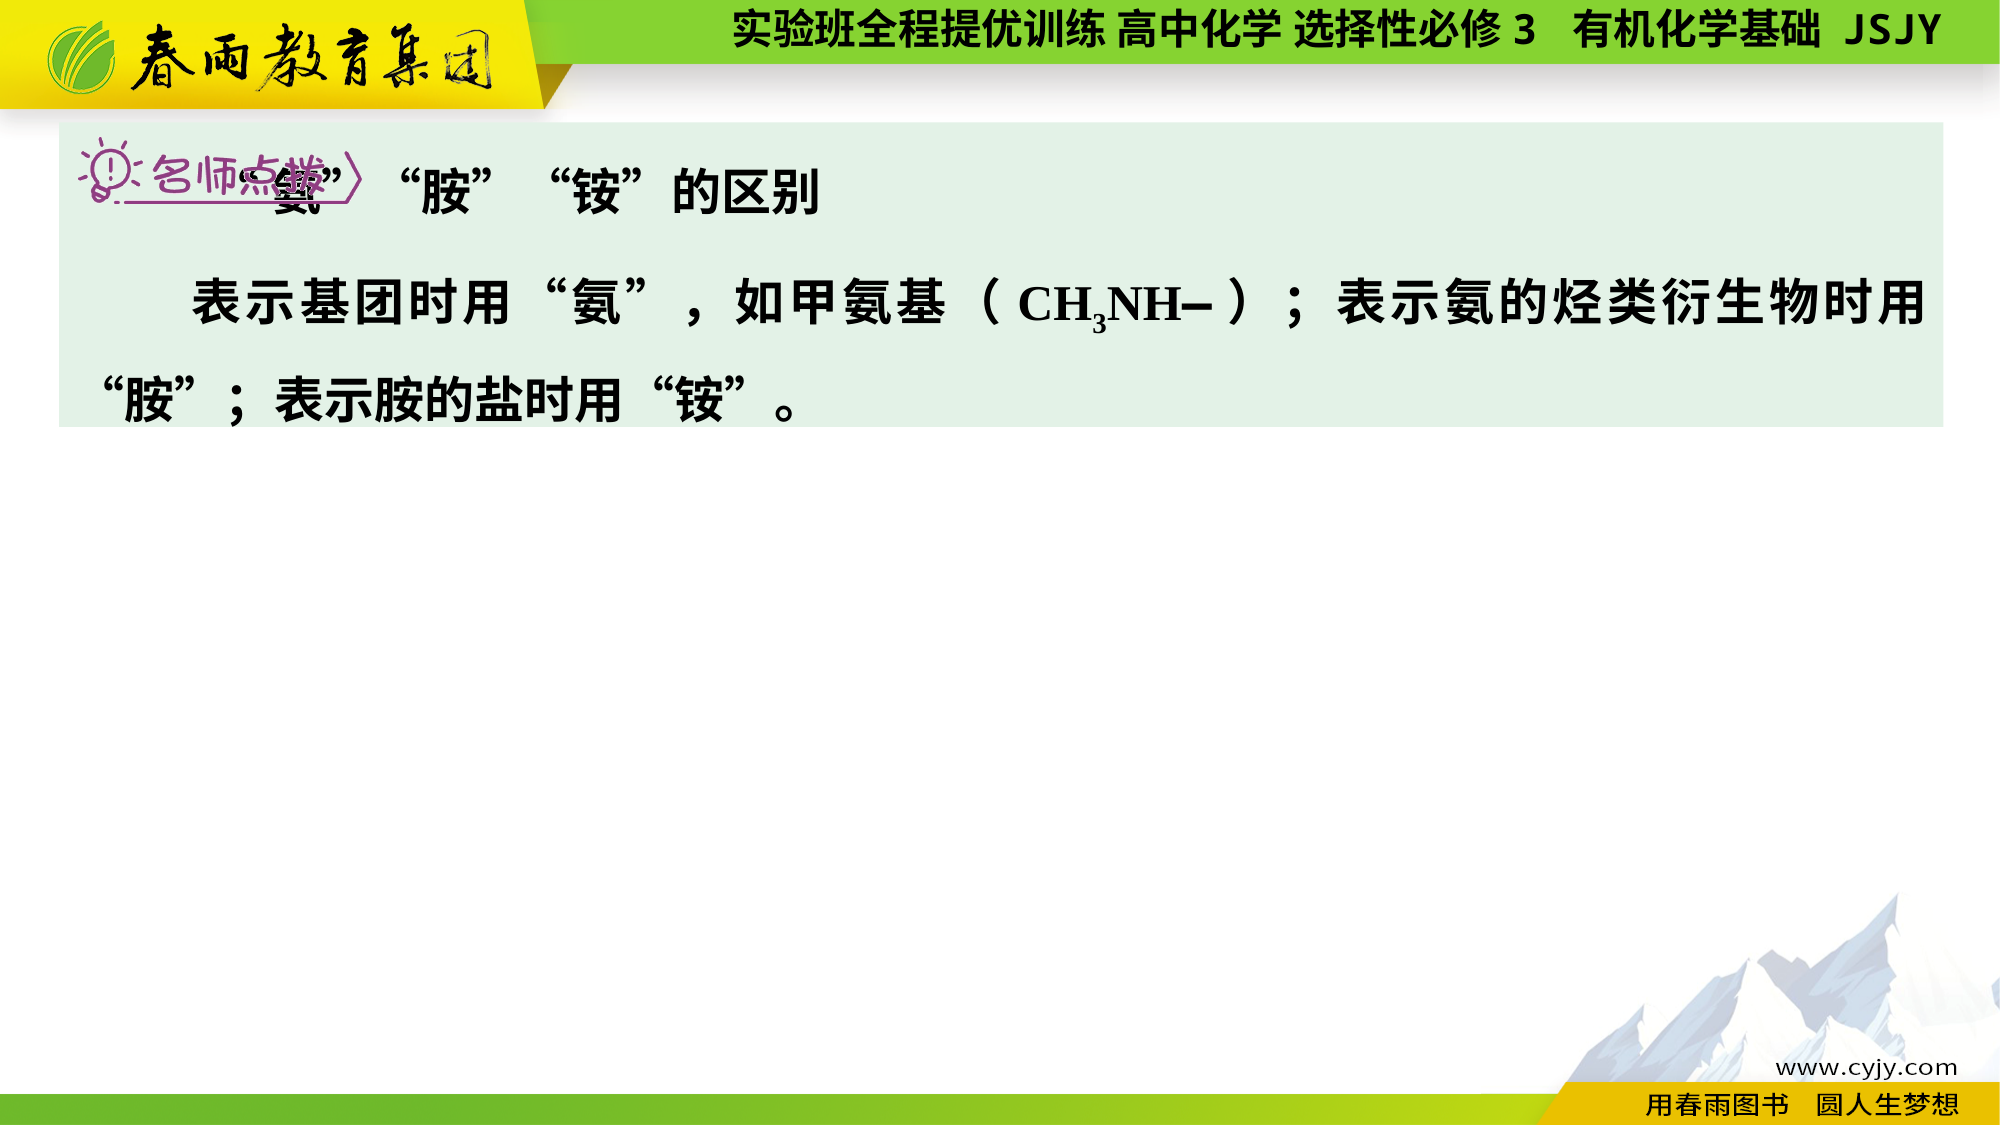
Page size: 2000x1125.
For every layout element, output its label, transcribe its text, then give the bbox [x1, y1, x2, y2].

list “氨”“胺”“铵”的区别 表示基团时用“氨”，如甲氨基（CH3NH—）；表示氨的烃类衍生物时用“胺”；表示胺的盐时用“铵”。 [59, 122, 1944, 427]
picture [0, 0, 2000, 1125]
